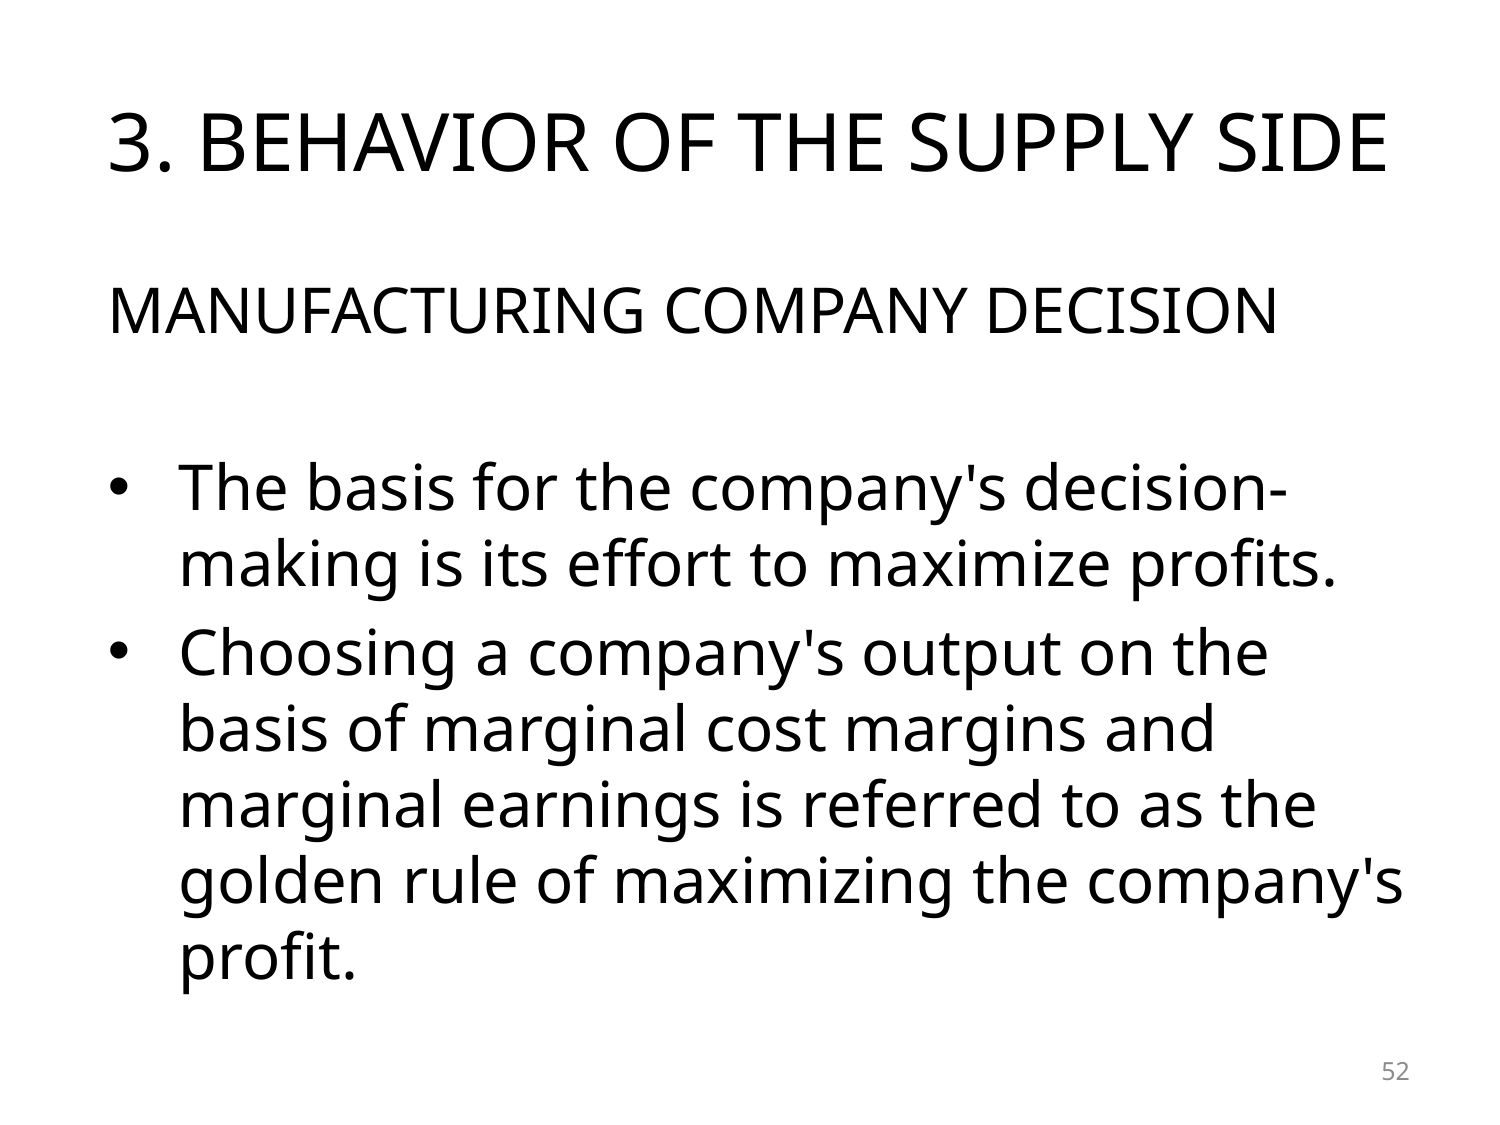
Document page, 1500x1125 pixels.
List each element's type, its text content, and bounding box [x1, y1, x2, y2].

title 3. BEHAVIOR OF THE SUPPLY SIDE [75, 45, 1425, 233]
slide_number 52 [1074, 1042, 1425, 1103]
list MANUFACTURING COMPANY DECISION The basis for the company's decision-making is its effort to maximize profits. Choosing a company's output on the basis of marginal cost margins and marginal earnings is referred to as the golden rule of maximizing the company's profit. [75, 262, 1425, 1005]
